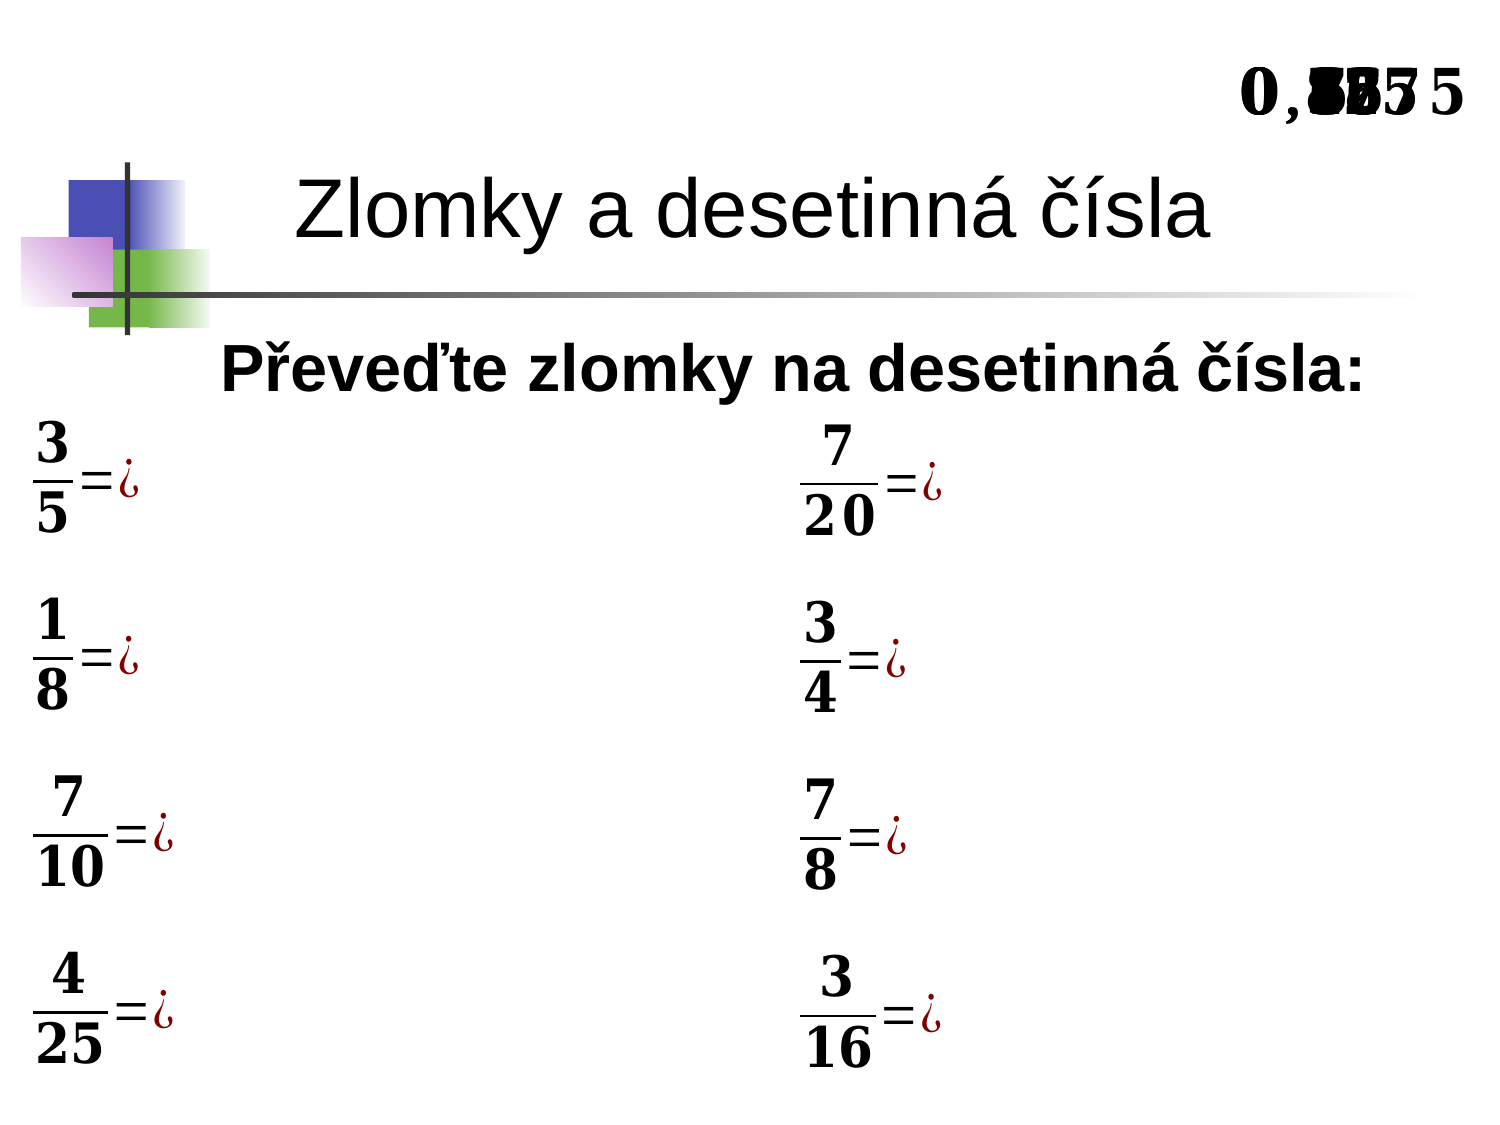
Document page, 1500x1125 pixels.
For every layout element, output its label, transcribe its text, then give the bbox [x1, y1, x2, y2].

text_box Převeďte zlomky na desetinná čísla: [88, 317, 1500, 413]
text_box Zlomky a desetinná čísla [266, 146, 1241, 262]
